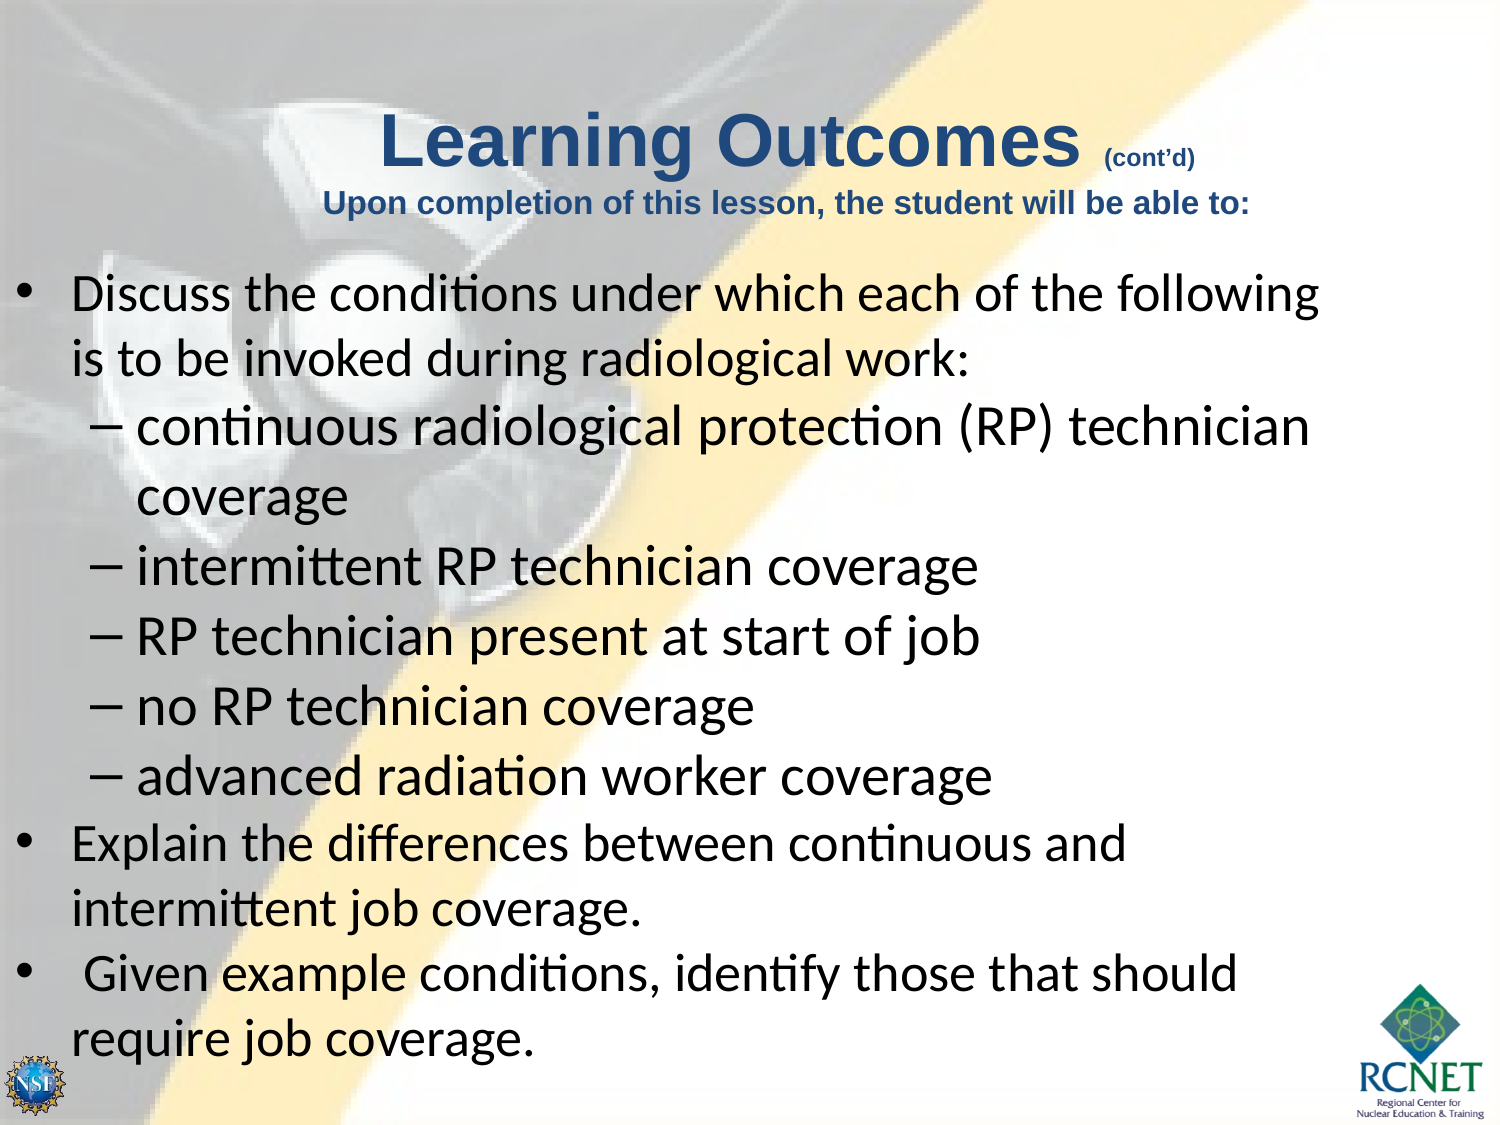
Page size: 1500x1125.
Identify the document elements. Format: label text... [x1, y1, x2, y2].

text_box Learning Outcomes (cont’d) Upon completion of this lesson, the student will be able to: [200, 62, 1375, 250]
list Discuss the conditions under which each of the following is to be invoked during radiological work: continuous radiological protection (RP) technician coverage intermittent RP technician coverage RP technician present at start of job no RP technician coverage advanced radiation worker coverage Explain the differences between continuous and intermittent job coverage. Given example conditions, identify those that should require job coverage. [0, 249, 1350, 1038]
picture [0, 1056, 75, 1116]
picture [1332, 977, 1500, 1125]
